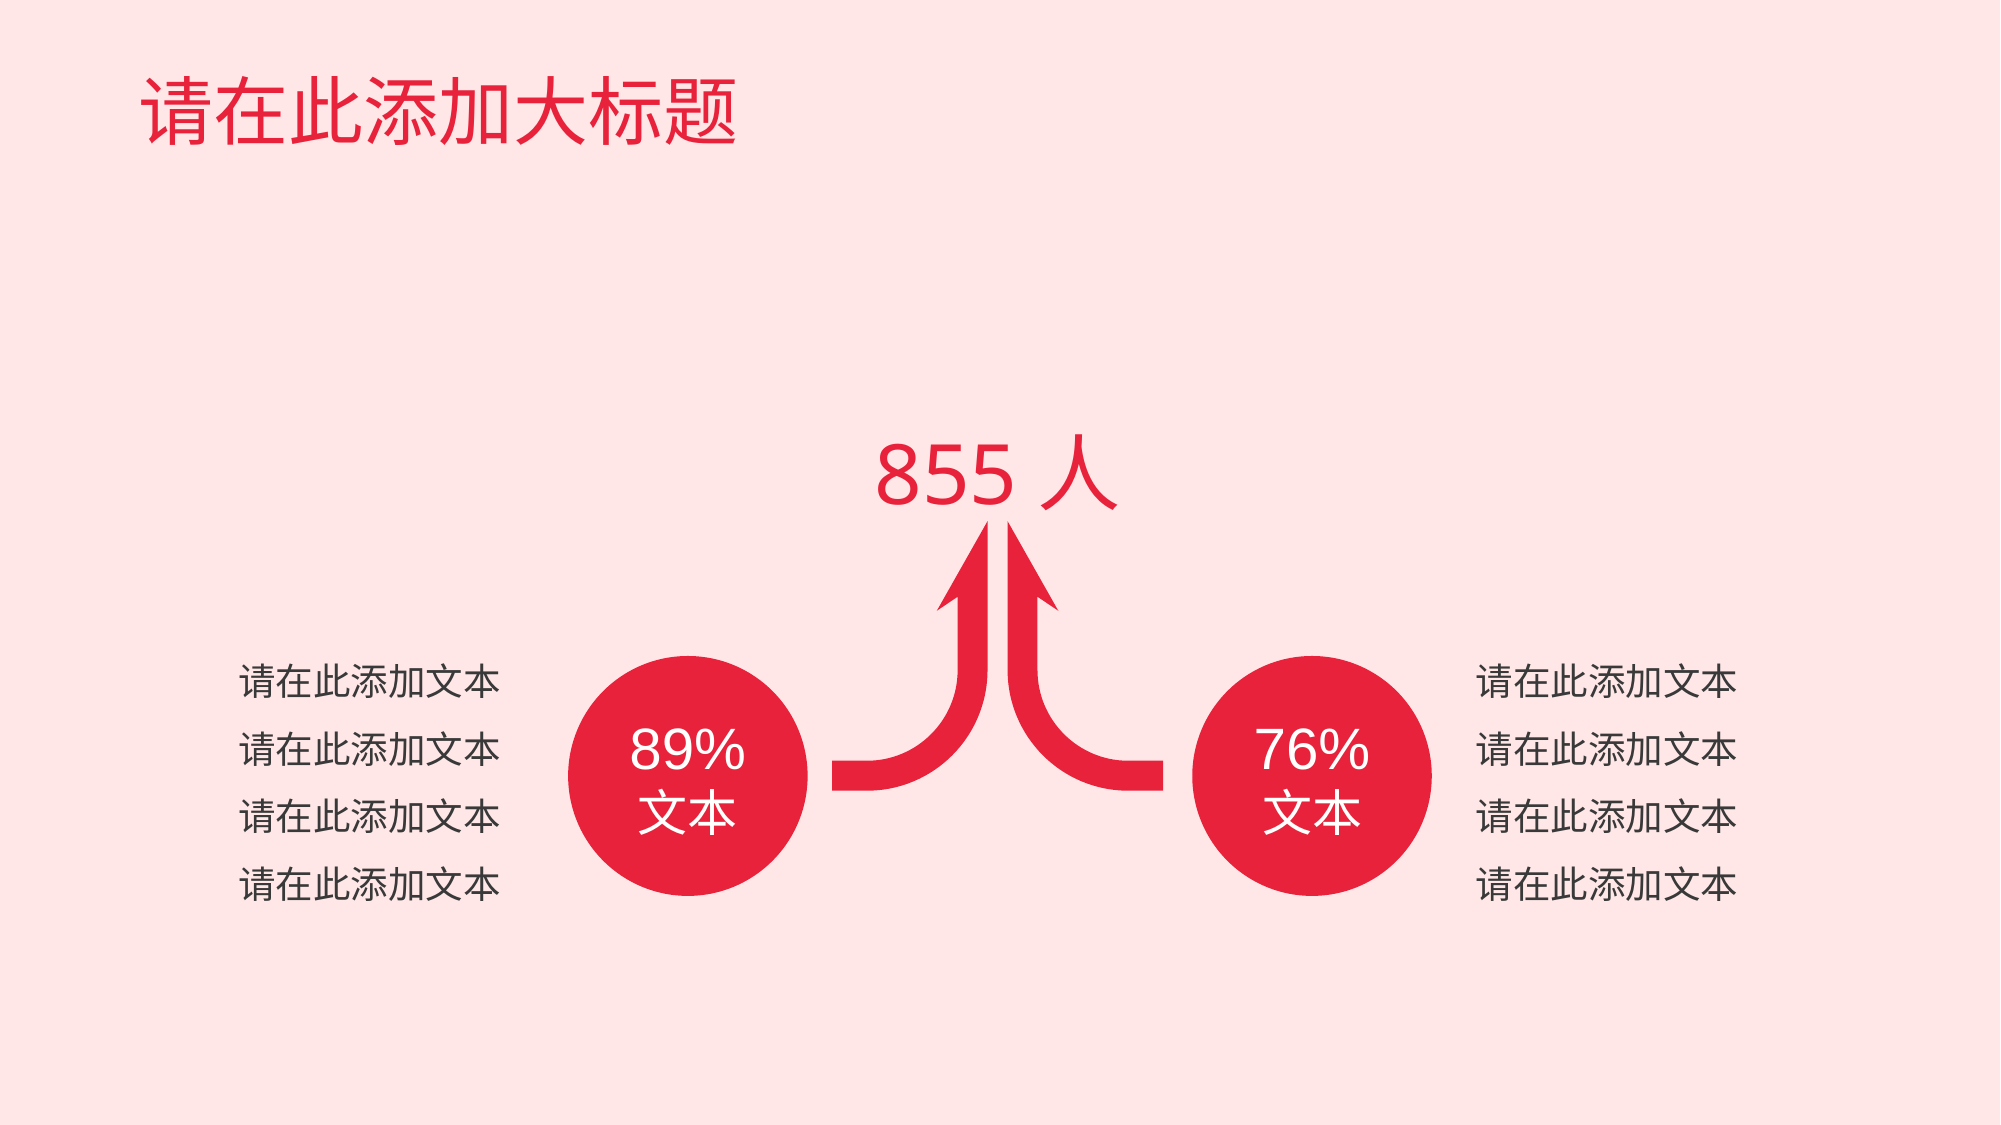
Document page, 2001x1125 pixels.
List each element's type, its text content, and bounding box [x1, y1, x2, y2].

text_box [830, 529, 989, 792]
text_box 89% 文本 [568, 655, 808, 896]
text_box 76% 文本 [1192, 655, 1432, 896]
text_box 请在此添加文本请在此添加文本请在此添加文本请在此添加文本 [1461, 628, 1777, 914]
text_box [1006, 529, 1165, 792]
text_box 请在此添加文本请在此添加文本请在此添加文本请在此添加文本 [223, 628, 539, 914]
title 请在此添加大标题 [123, 45, 1552, 185]
text_box 855人 [715, 364, 1280, 529]
